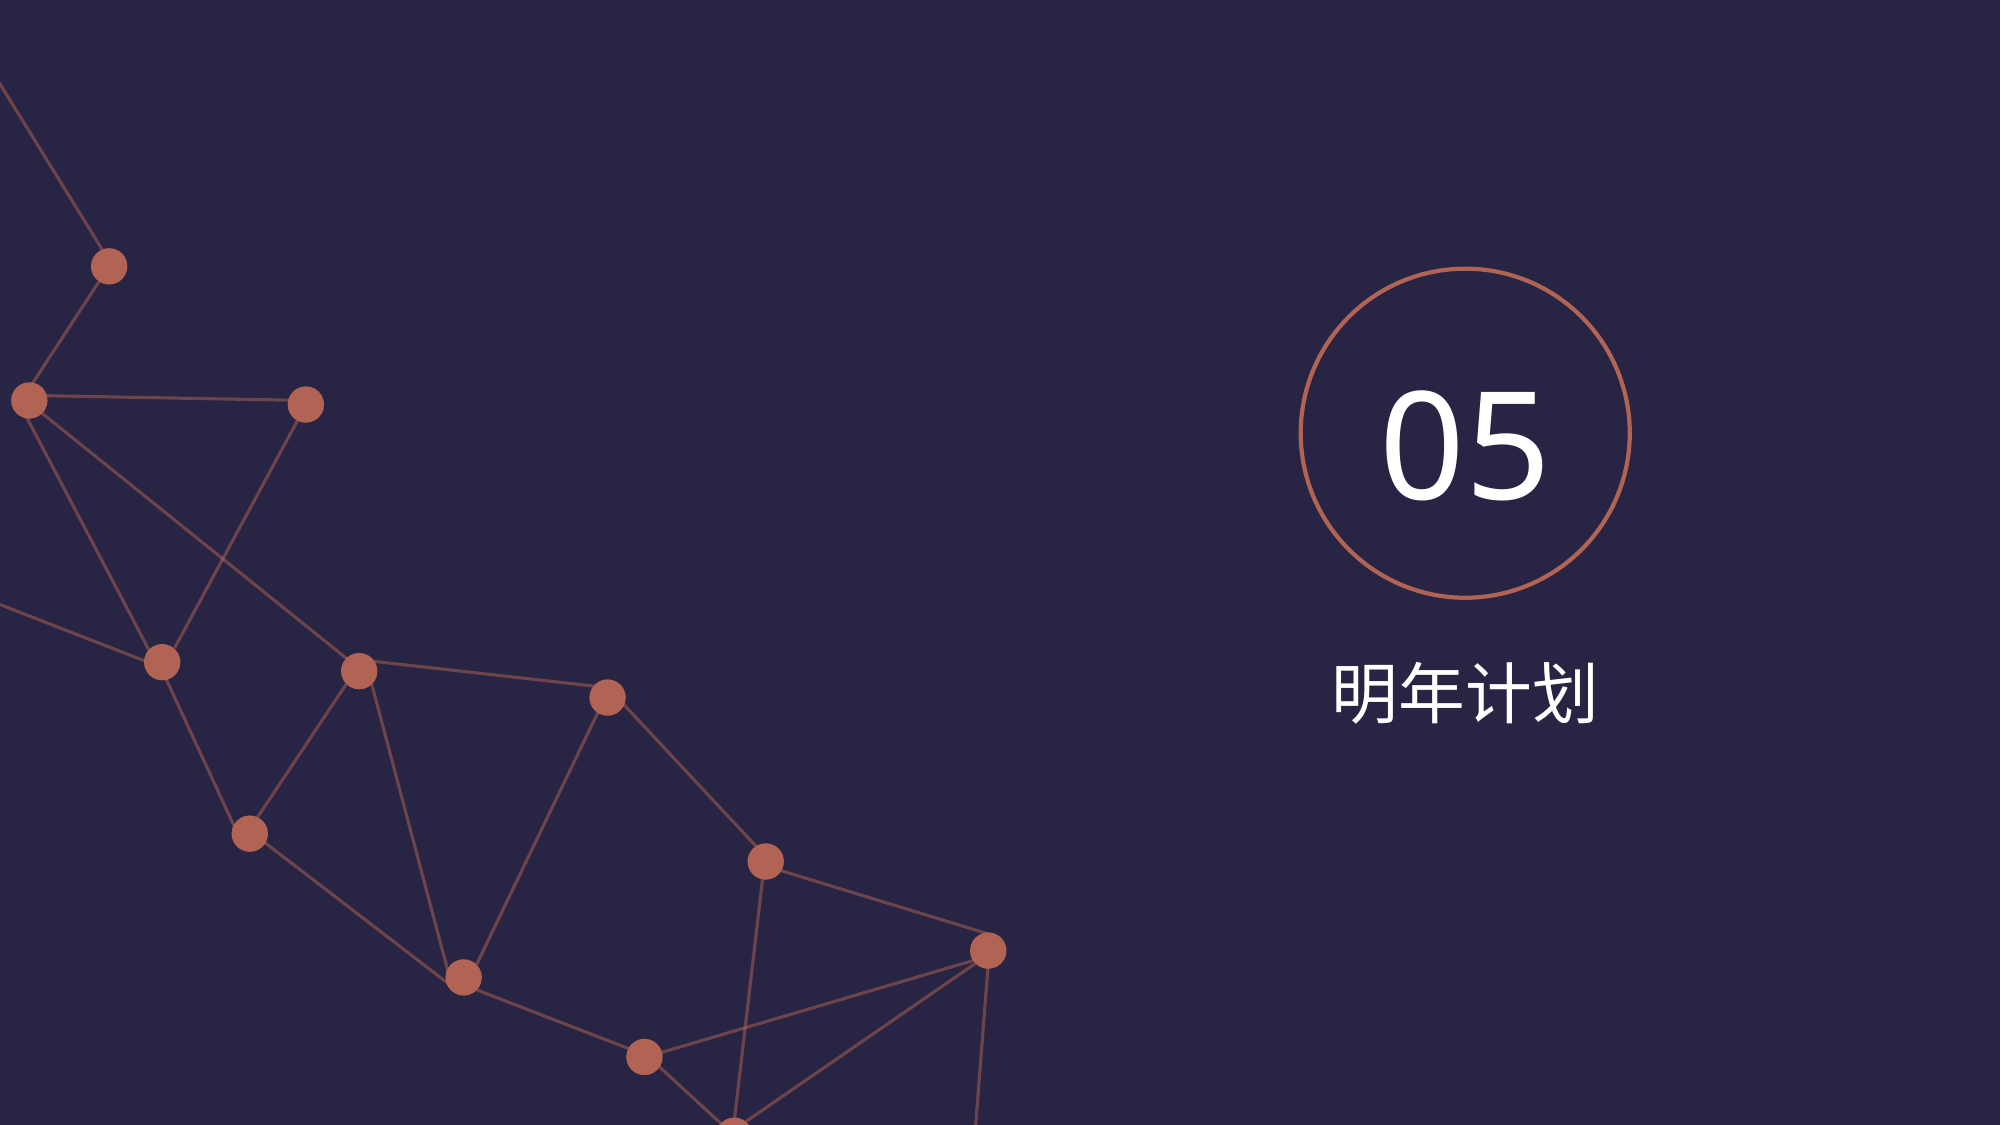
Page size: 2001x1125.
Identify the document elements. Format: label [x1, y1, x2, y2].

text_box [0, 248, 1117, 1125]
text_box [1300, 268, 1630, 741]
